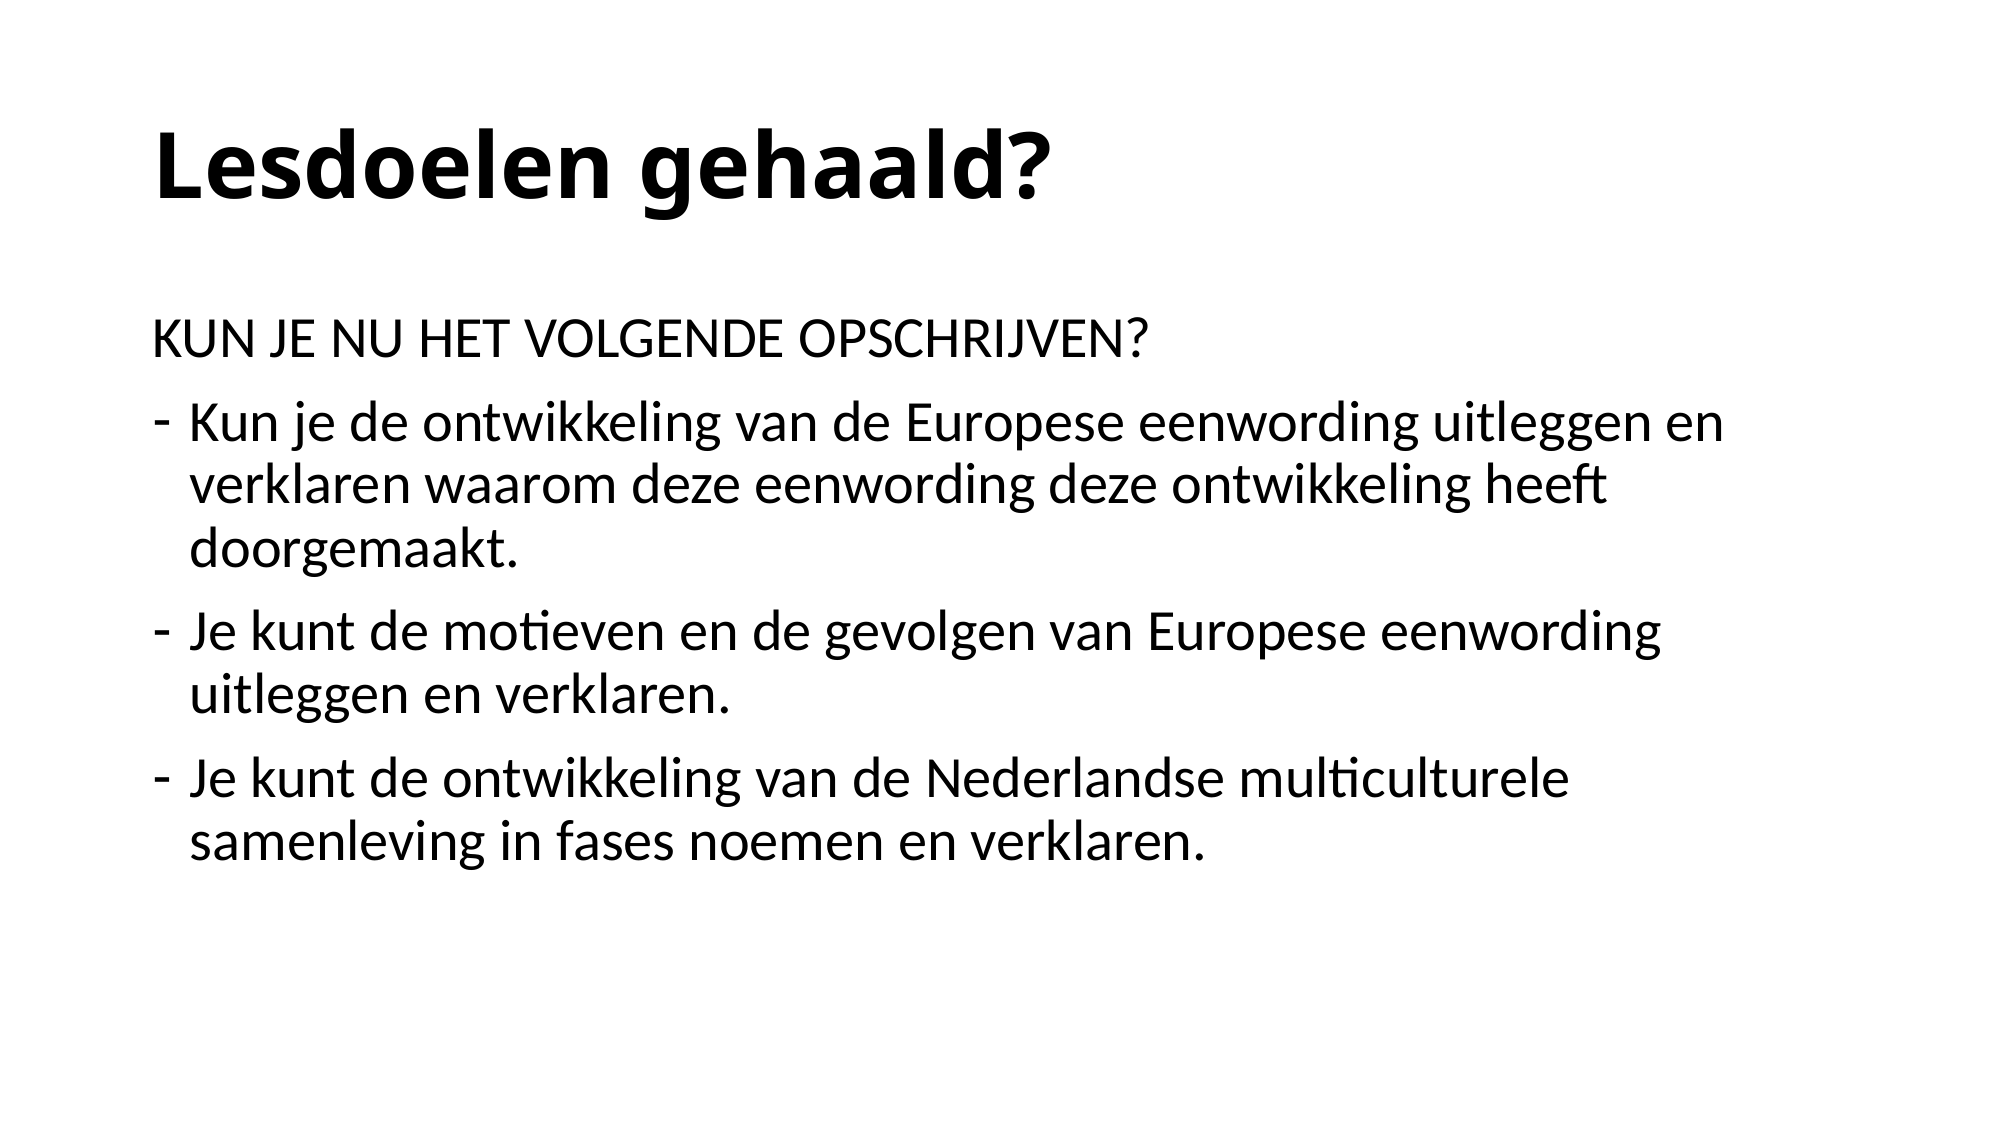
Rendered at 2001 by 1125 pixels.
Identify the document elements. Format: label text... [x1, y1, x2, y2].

title Lesdoelen gehaald? [137, 59, 1863, 278]
list KUN JE NU HET VOLGENDE OPSCHRIJVEN? Kun je de ontwikkeling van de Europese eenwording uitleggen en verklaren waarom deze eenwording deze ontwikkeling heeft doorgemaakt. Je kunt de motieven en de gevolgen van Europese eenwording uitleggen en verklaren. Je kunt de ontwikkeling van de Nederlandse multiculturele samenleving in fases noemen en verklaren. [137, 299, 1863, 1014]
